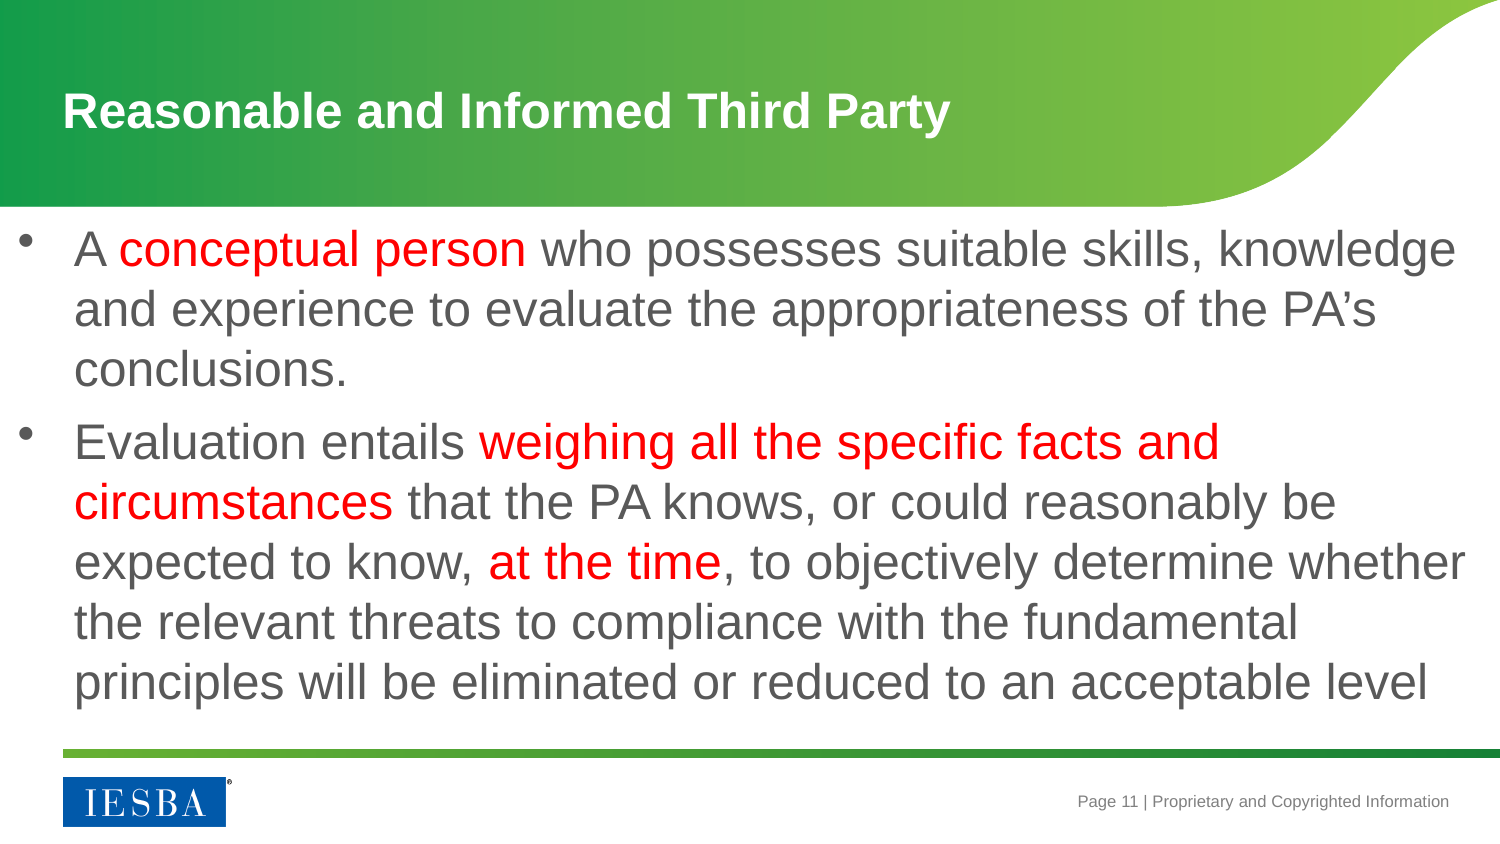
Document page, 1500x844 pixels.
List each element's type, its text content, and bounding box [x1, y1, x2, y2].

title Reasonable and Informed Third Party [62, 75, 1363, 142]
picture [0, 0, 1500, 207]
picture [63, 777, 232, 827]
list A conceptual person who possesses suitable skills, knowledge and experience to evaluate the appropriateness of the PA’s conclusions. Evaluation entails weighing all the specific facts and circumstances that the PA knows, or could reasonably be expected to know, at the time, to objectively determine whether the relevant threats to compliance with the fundamental principles will be eliminated or reduced to an acceptable level [2, 209, 1488, 712]
